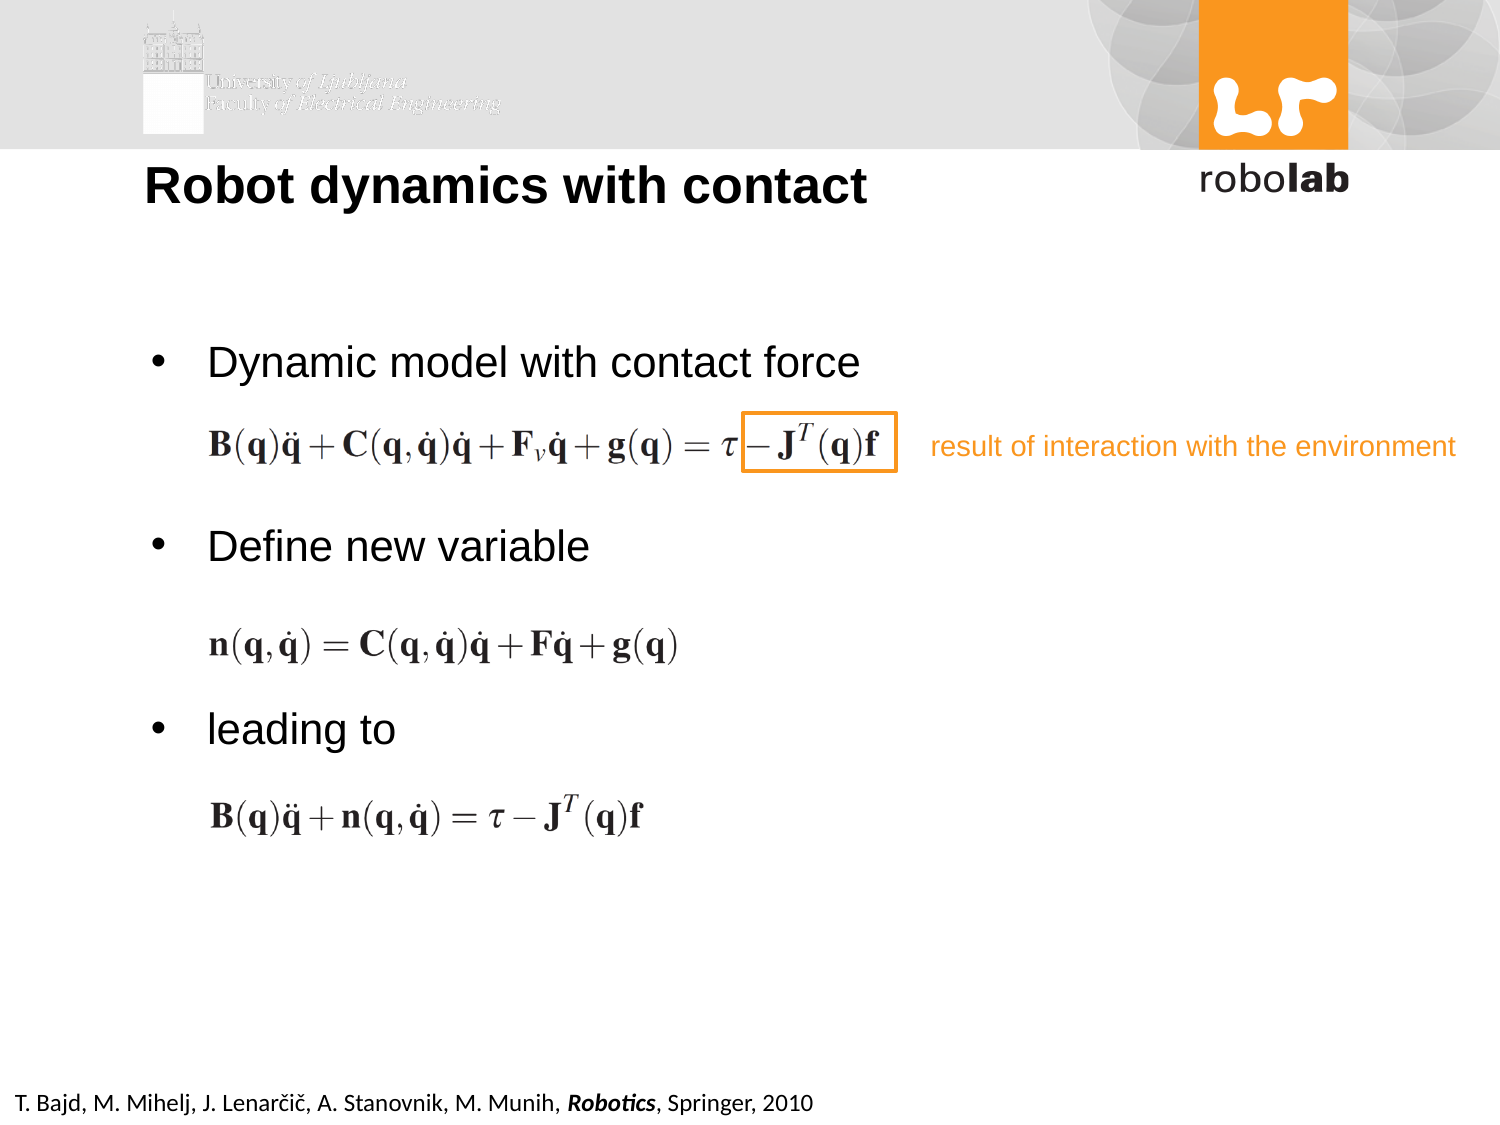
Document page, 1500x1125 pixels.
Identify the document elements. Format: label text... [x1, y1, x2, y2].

text_box result of interaction with the environment [915, 420, 1473, 470]
text_box [878, 411, 898, 473]
list Dynamic model with contact force Define new variable leading to [135, 326, 1317, 1065]
picture [202, 616, 680, 671]
picture [998, 0, 1500, 196]
picture [203, 412, 881, 471]
title Robot dynamics with contact [129, 94, 1311, 272]
picture [203, 789, 644, 841]
picture [143, 10, 501, 94]
